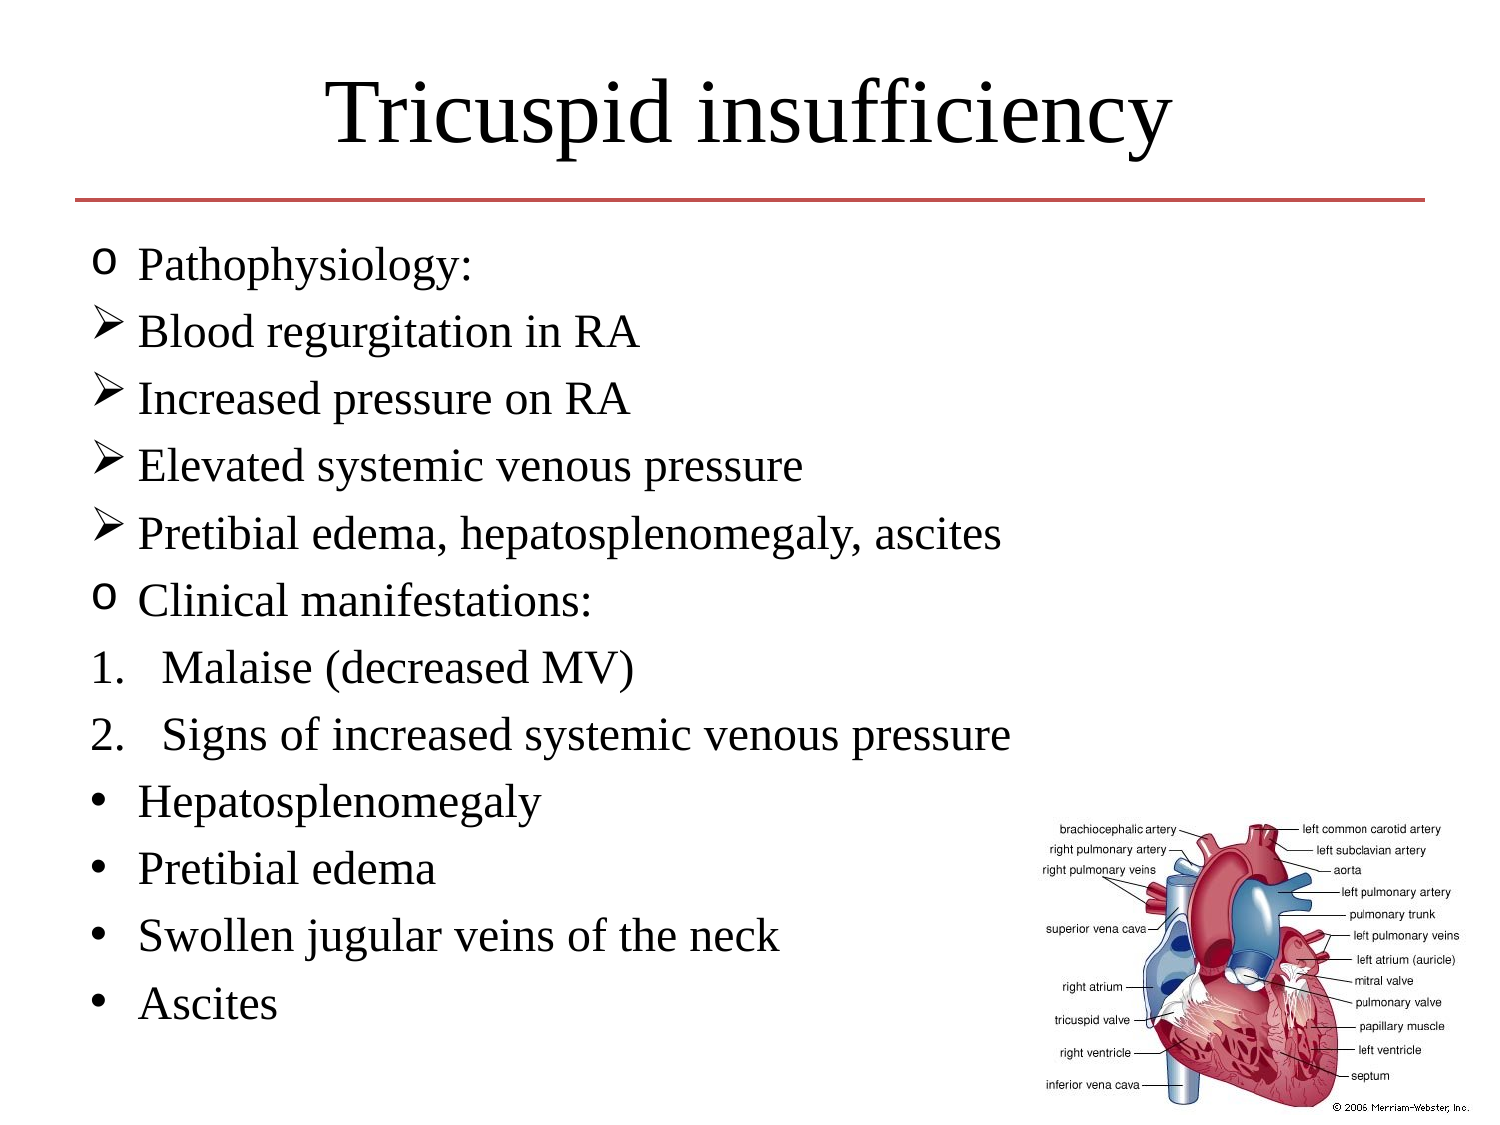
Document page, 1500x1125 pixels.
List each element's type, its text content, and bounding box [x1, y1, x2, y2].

title Tricuspid insufficiency [74, 12, 1426, 199]
list Pathophysiology: Blood regurgitation in RA Increased pressure on RA Elevated systemic venous pressure Pretibial edema, hepatosplenomegaly, ascites Clinical manifestations: Malaise (decreased MV) Signs of increased systemic venous pressure Hepatosplenomegaly Pretibial edema Swollen jugular veins of the neck Ascites [74, 224, 1426, 1038]
picture [1037, 817, 1474, 1116]
